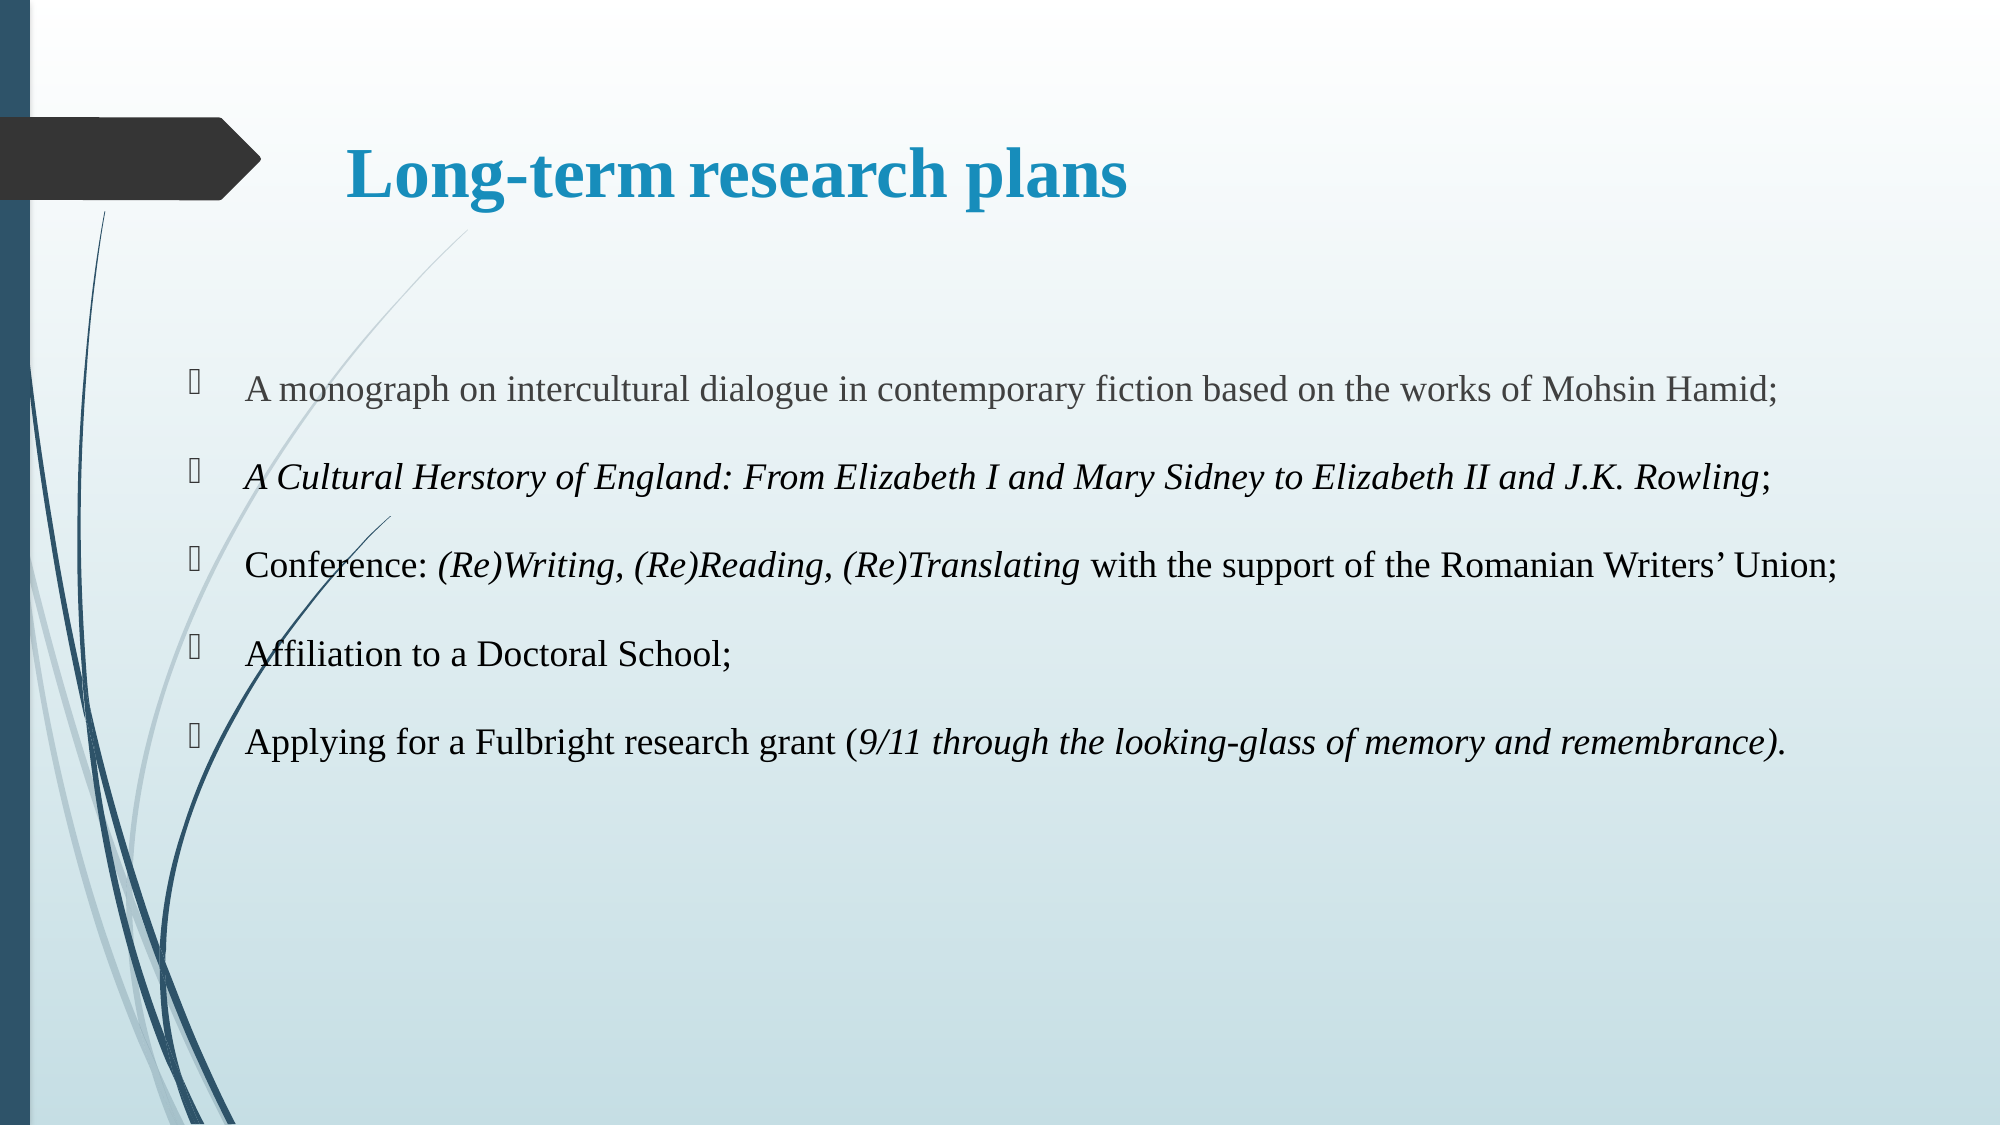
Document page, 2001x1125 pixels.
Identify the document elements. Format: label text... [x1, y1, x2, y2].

list A monograph on intercultural dialogue in contemporary fiction based on the works of Mohsin Hamid; A Cultural Herstory of England: From Elizabeth I and Mary Sidney to Elizabeth II and J.K. Rowling; Conference: (Re)Writing, (Re)Reading, (Re)Translating with the support of the Romanian Writers’ Union; Affiliation to a Doctoral School; Applying for a Fulbright research grant (9/11 through the looking-glass of memory and remembrance). [173, 333, 1886, 1020]
title Long-term research plans [331, 118, 1794, 220]
